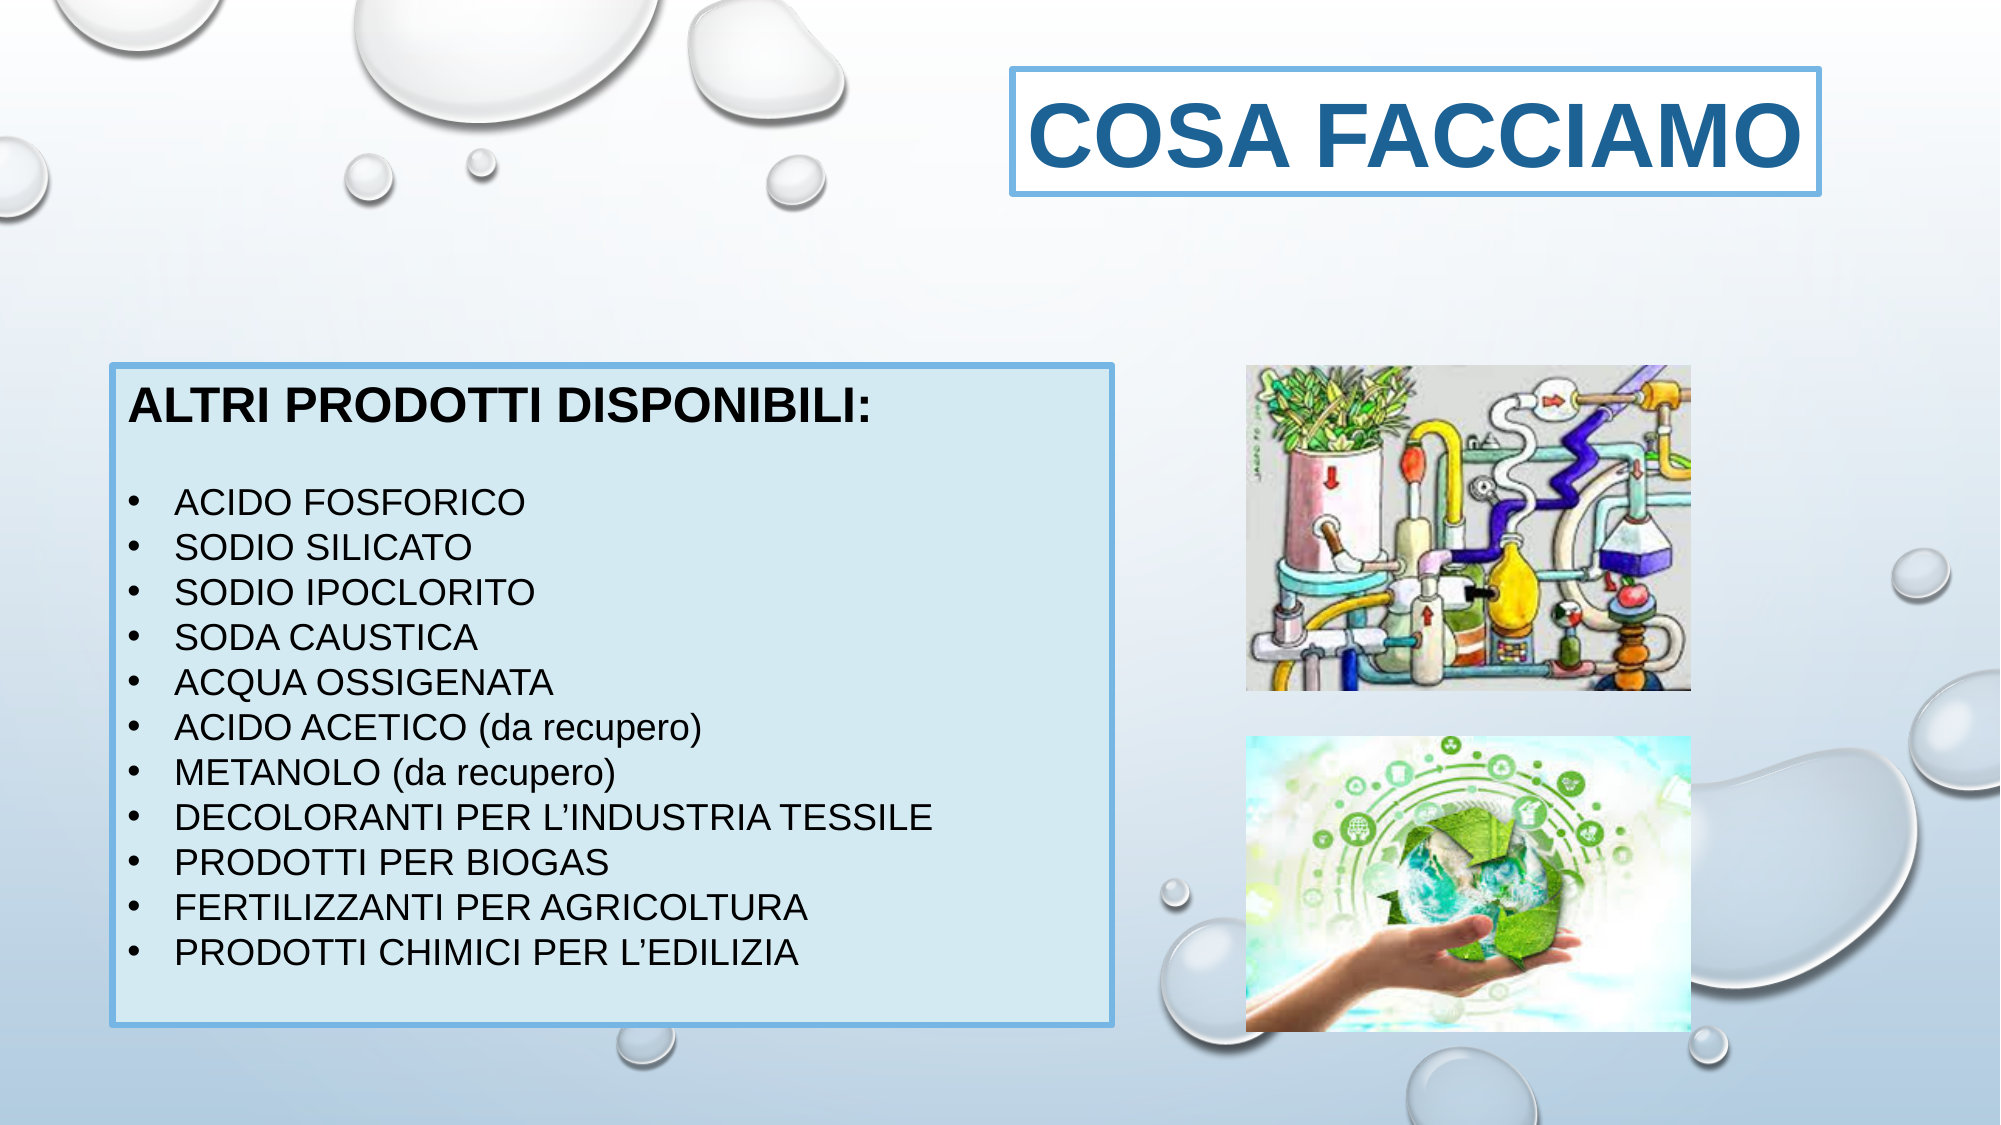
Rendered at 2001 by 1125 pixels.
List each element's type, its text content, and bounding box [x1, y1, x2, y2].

text_box COSA FACCIAMO [1012, 68, 1820, 194]
text_box ALTRI PRODOTTI DISPONIBILI: ACIDO FOSFORICO SODIO SILICATO SODIO IPOCLORITO SODA CAUSTICA ACQUA OSSIGENATA ACIDO ACETICO (da recupero) METANOLO (da recupero) DECOLORANTI PER L’INDUSTRIA TESSILE PRODOTTI PER BIOGAS FERTILIZZANTI PER AGRICOLTURA PRODOTTI CHIMICI PER L’EDILIZIA [112, 365, 1113, 1026]
picture [0, 0, 2000, 1125]
